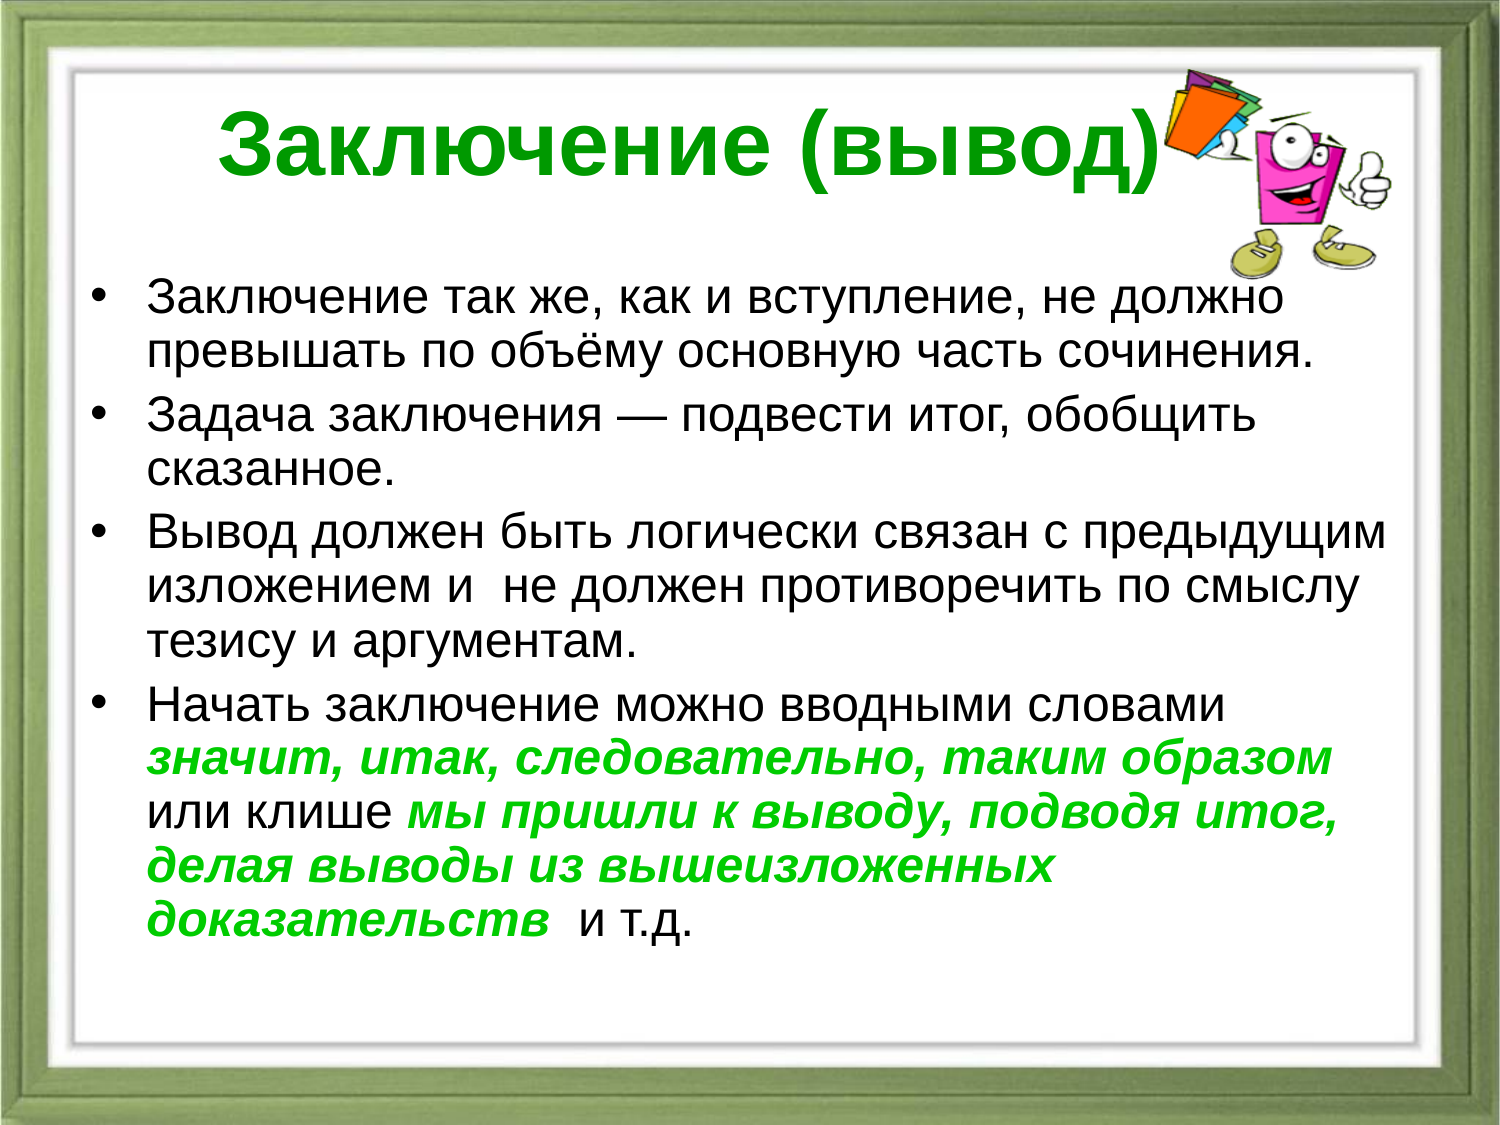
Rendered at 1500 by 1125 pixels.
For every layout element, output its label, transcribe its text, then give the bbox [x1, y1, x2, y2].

title Заключение (вывод) [74, 44, 1426, 233]
list Заключение так же, как и вступление, не должно превышать по объёму основную часть сочинения. Задача заключения — подвести итог, обобщить сказанное. Вывод должен быть логически связан с предыдущим изложением и не должен противоречить по смыслу тезису и аргументам. Начать заключение можно вводными словами значит, итак, следовательно, таким образом или клише мы пришли к выводу, подводя итог, делая выводы из вышеизложенных доказательств и т.д. [74, 262, 1426, 1006]
picture [0, 0, 1500, 1125]
